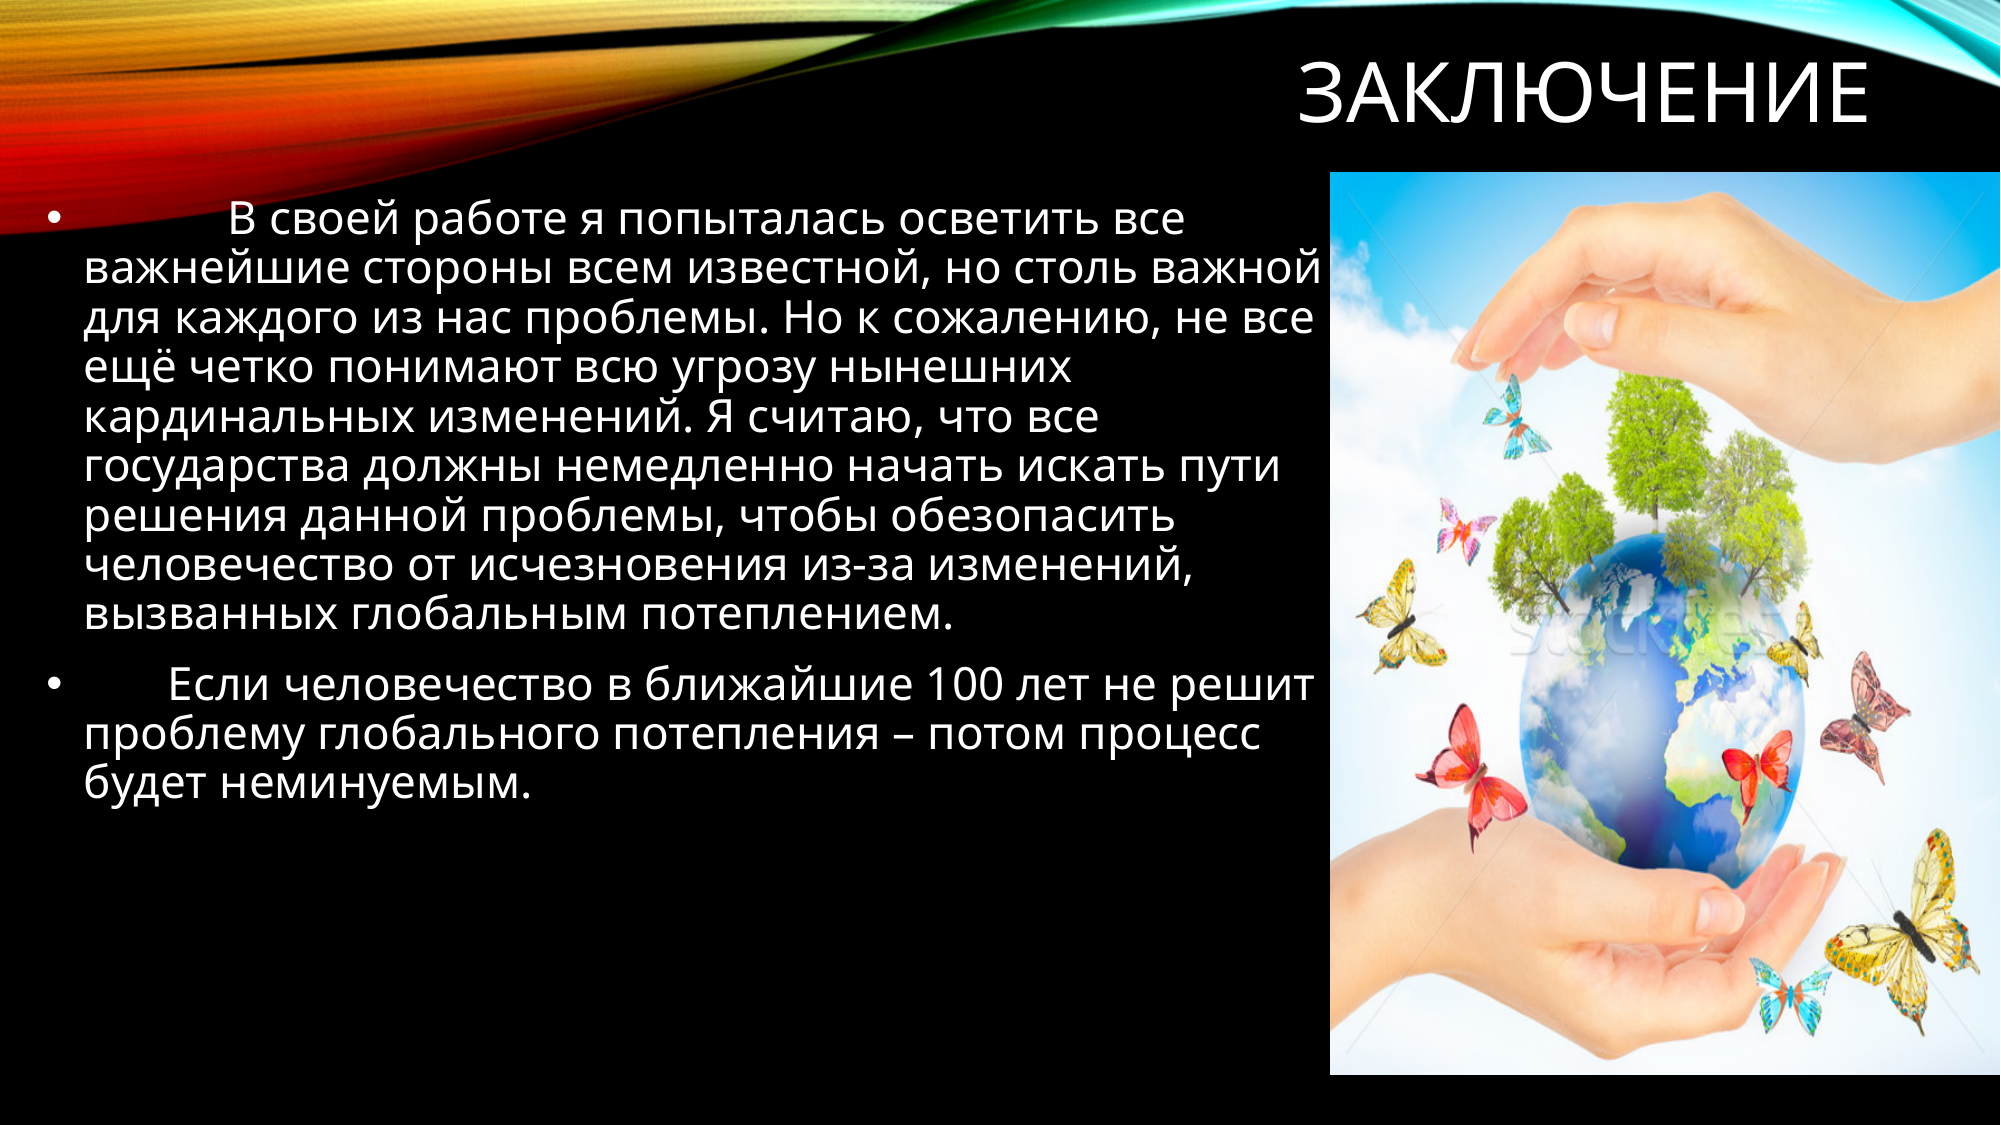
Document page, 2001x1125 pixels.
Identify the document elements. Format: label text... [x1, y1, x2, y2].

list В своей работе я попыталась осветить все важнейшие стороны всем известной, но столь важной для каждого из нас проблемы. Но к сожалению, не все ещё четко понимают всю угрозу нынешних кардинальных изменений. Я считаю, что все государства должны немедленно начать искать пути решения данной проблемы, чтобы обезопасить человечество от исчезновения из-за изменений, вызванных глобальным потеплением. Если человечество в ближайшие 100 лет не решит проблему глобального потепления – потом процесс будет неминуемым. [31, 117, 1367, 1125]
title ЗАКЛЮЧЕНИЕ [78, 30, 1888, 161]
picture [0, 0, 2000, 1075]
